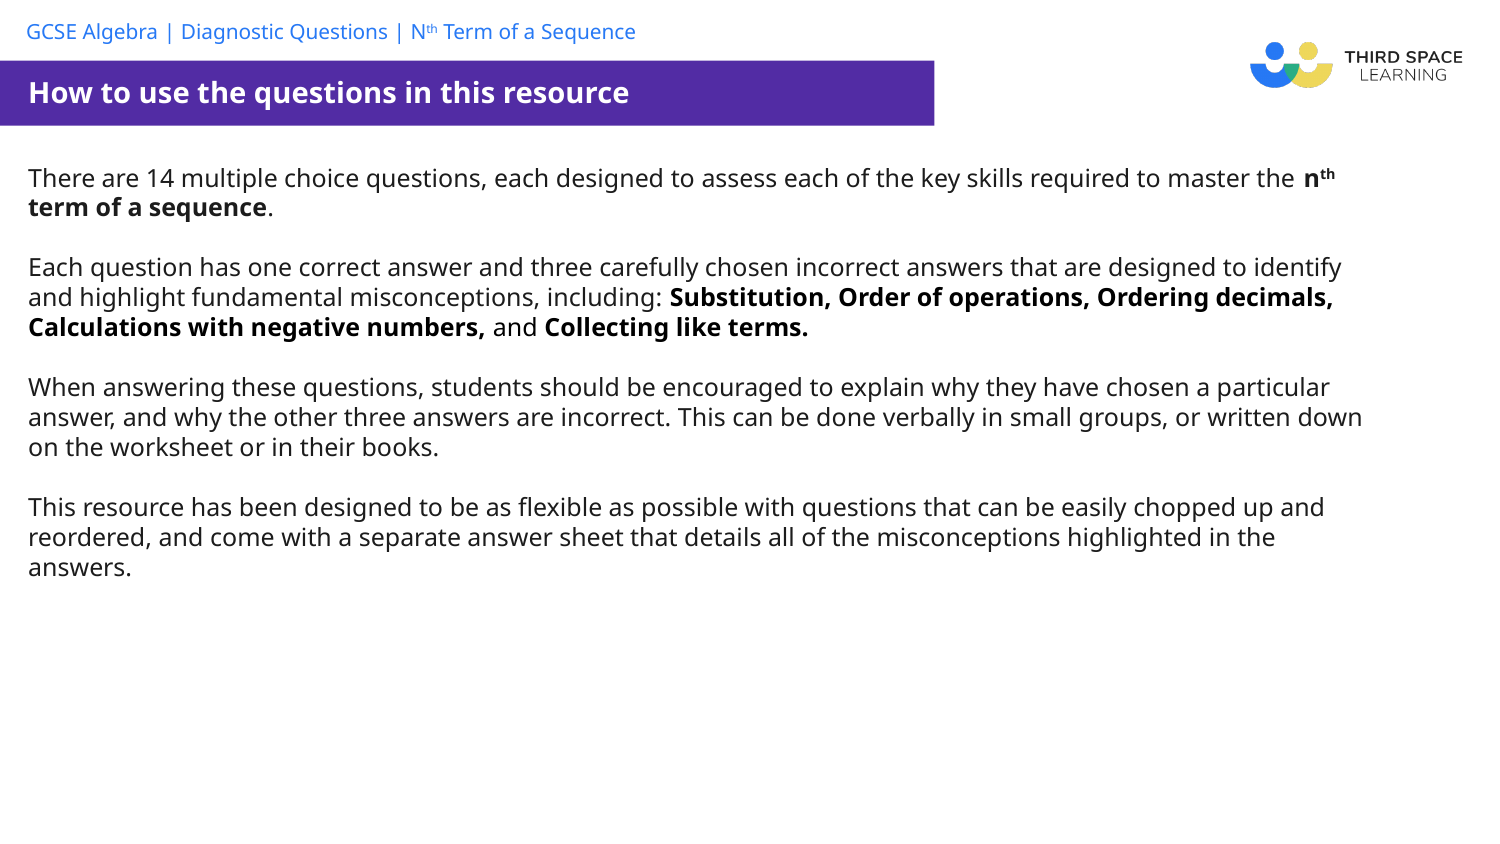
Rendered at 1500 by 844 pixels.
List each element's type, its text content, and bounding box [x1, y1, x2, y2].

text_box There are 14 multiple choice questions, each designed to assess each of the key skills required to master the nth term of a sequence. Each question has one correct answer and three carefully chosen incorrect answers that are designed to identify and highlight fundamental misconceptions, including: Substitution, Order of operations, Ordering decimals, Calculations with negative numbers, and Collecting like terms. When answering these questions, students should be encouraged to explain why they have chosen a particular answer, and why the other three answers are incorrect. This can be done verbally in small groups, or written down on the worksheet or in their books. This resource has been designed to be as flexible as possible with questions that can be easily chopped up and reordered, and come with a separate answer sheet that details all of the misconceptions highlighted in the answers. [13, 151, 1403, 711]
text_box How to use the questions in this resource [13, 59, 658, 125]
picture [1250, 33, 1465, 99]
